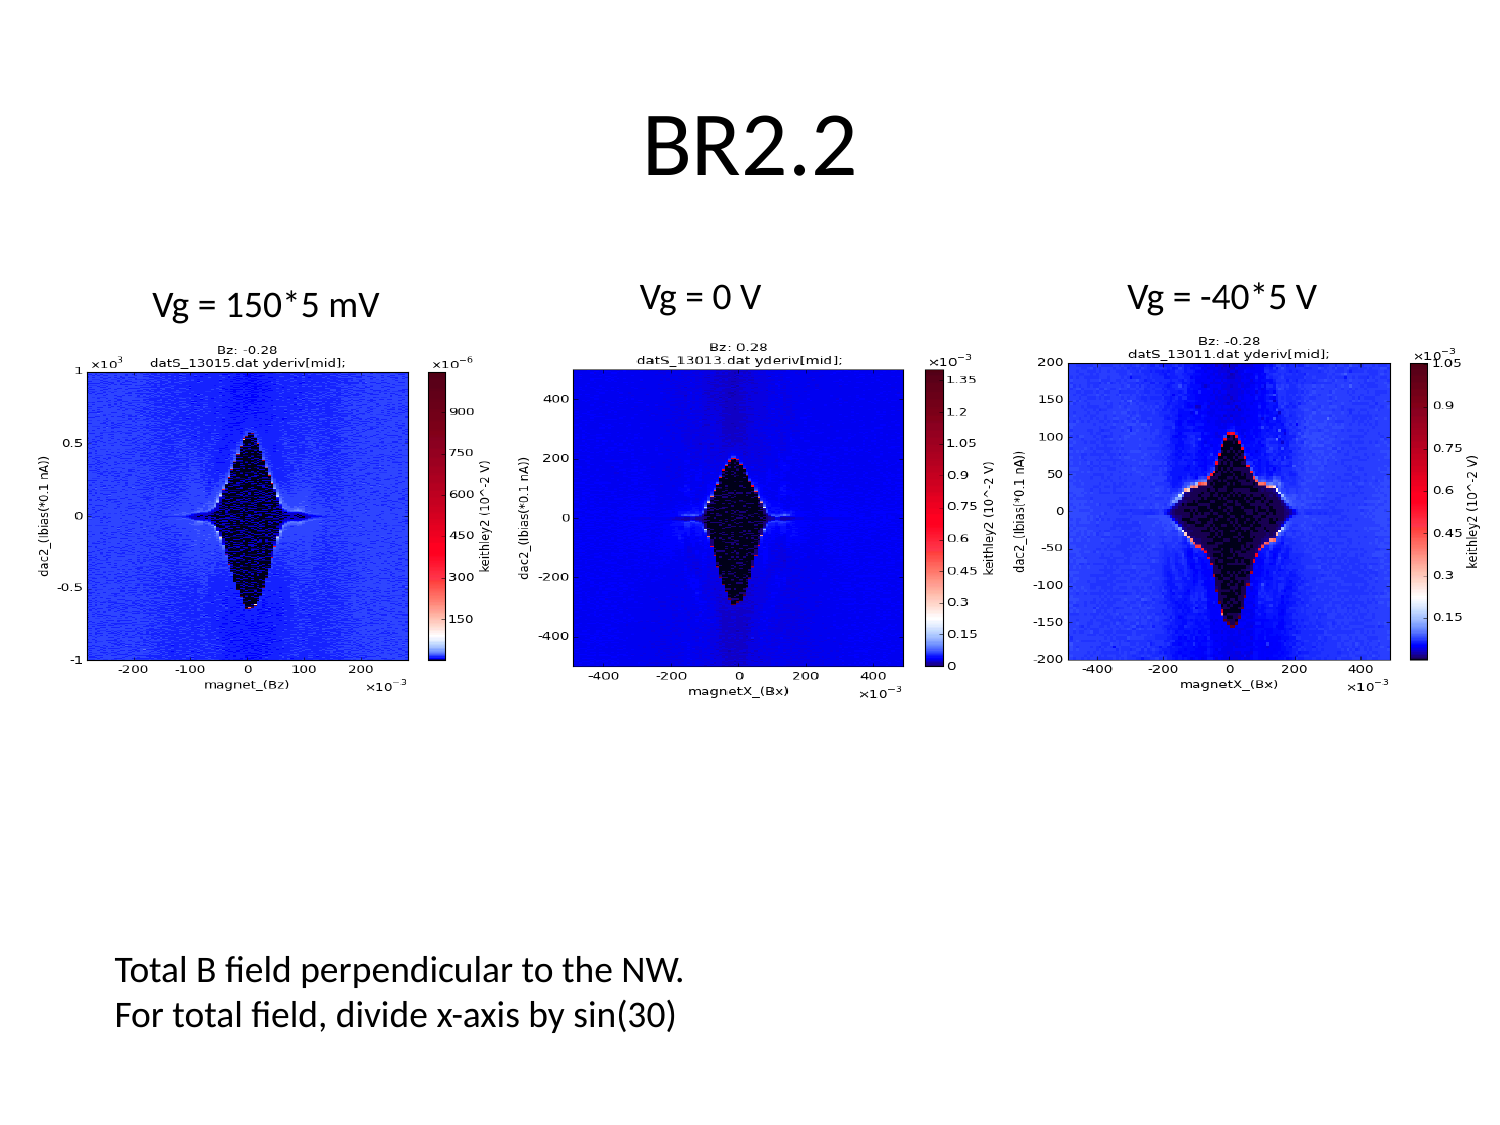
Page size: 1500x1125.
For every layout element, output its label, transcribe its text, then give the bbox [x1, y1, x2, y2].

text_box Vg = -40*5 V [1112, 264, 1388, 323]
text_box Total B field perpendicular to the NW. For total field, divide x-axis by sin(30) [99, 937, 1438, 1043]
text_box Vg = 150*5 mV [137, 273, 413, 331]
title BR2.2 [75, 45, 1425, 233]
text_box Vg = 0 V [624, 264, 900, 325]
picture [24, 324, 1497, 713]
